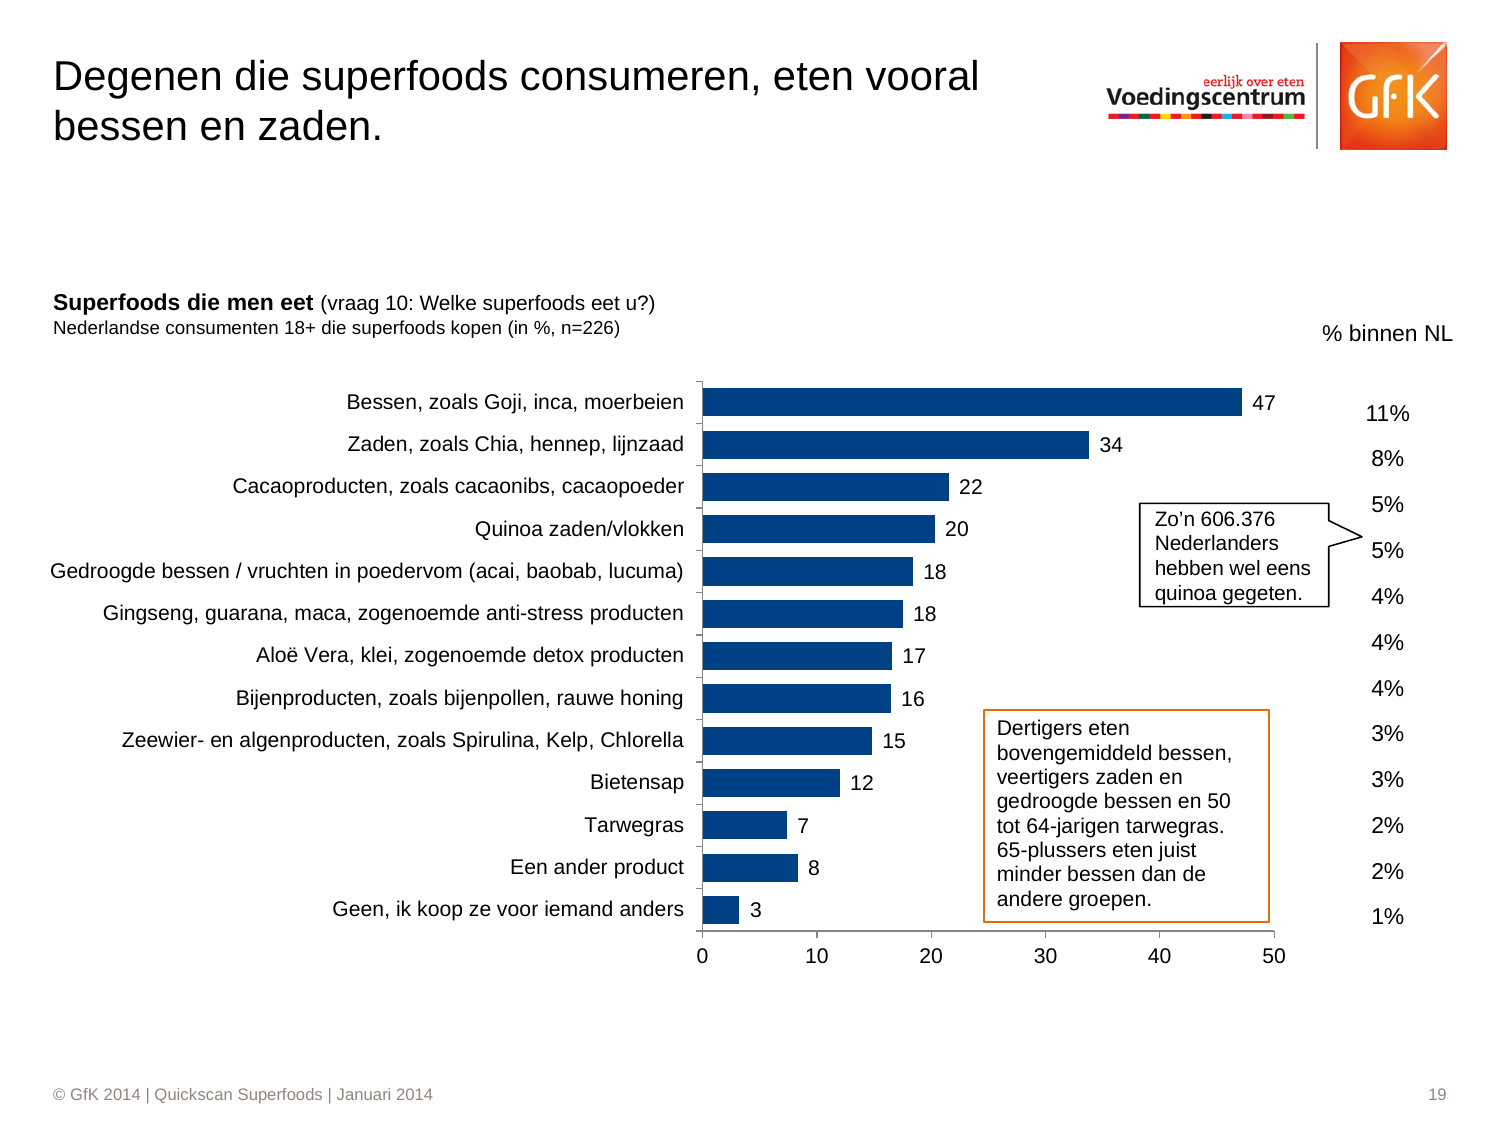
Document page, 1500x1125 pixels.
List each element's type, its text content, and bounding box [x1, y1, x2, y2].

title Degenen die superfoods consumeren, eten vooral bessen en zaden. [53, 42, 1093, 149]
picture [1340, 42, 1447, 150]
picture [0, 361, 1306, 980]
text_box % binnen NL 11% 8% 5% 5% 4% 4% 4% 3% 3% 2% 2% 1% [1305, 284, 1471, 929]
picture [1104, 73, 1306, 120]
text_box Superfoods die men eet (vraag 10: Welke superfoods eet u?) Nederlandse consumenten 18+ die superfoods kopen (in %, n=226) [53, 231, 1093, 338]
text_box Zo’n 606.376 Nederlanders hebben wel eens quinoa gegeten. [1310, 501, 1365, 609]
